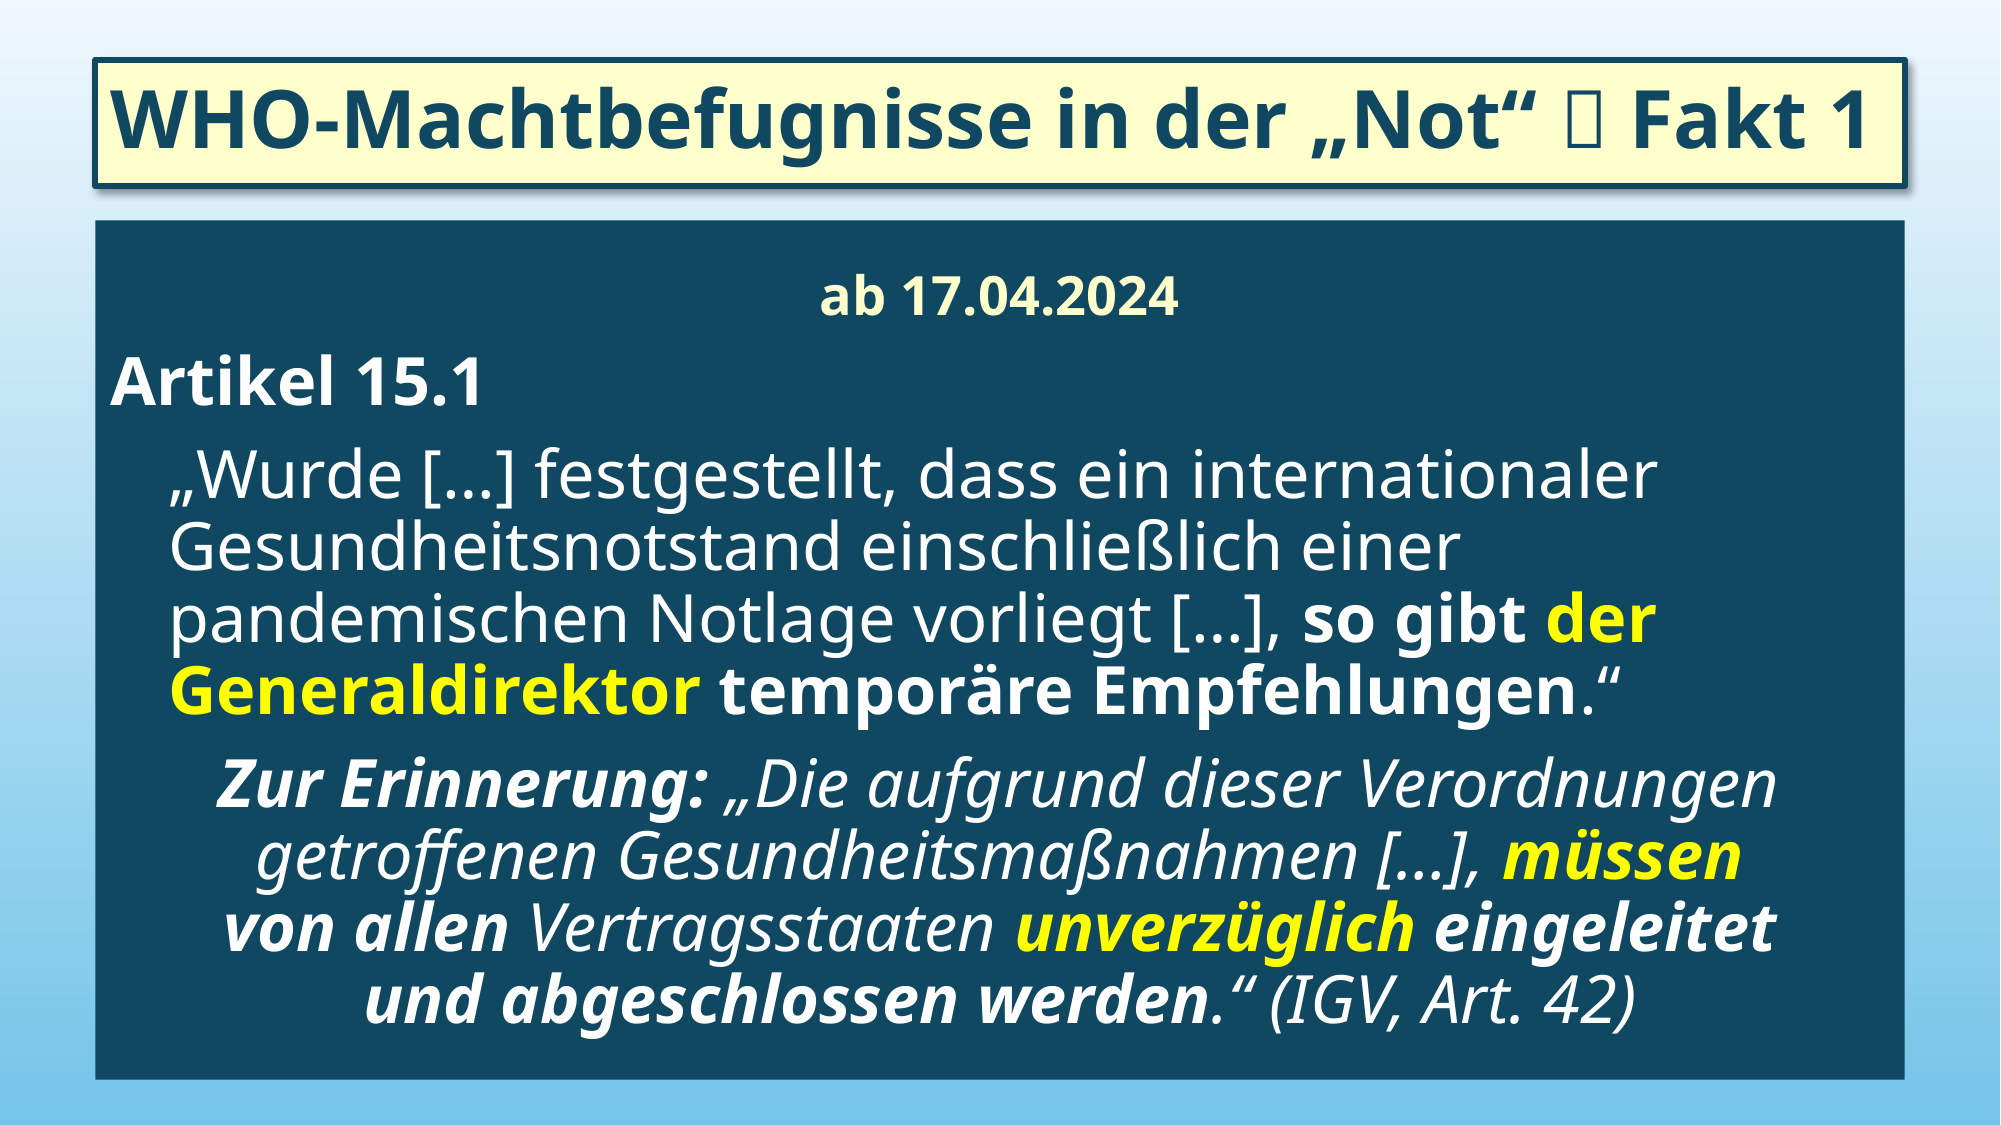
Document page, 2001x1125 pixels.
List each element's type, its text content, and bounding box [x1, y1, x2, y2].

text_box ab 17.04.2024 Artikel 15.1 „Wurde […] festgestellt, dass ein internationaler Gesundheitsnotstand einschließlich einer pandemischen Notlage vorliegt […], so gibt der Generaldirektor temporäre Empfehlungen.“ Zur Erinnerung: „Die aufgrund dieser Verordnungen getroffenen Gesundheitsmaßnahmen […], müssen von allen Vertragsstaaten unverzüglich eingeleitet und abgeschlossen werden.“ (IGV, Art. 42) [95, 220, 1905, 1080]
title WHO-Machtbefugnisse in der „Not“  Fakt 1 [95, 59, 1905, 186]
